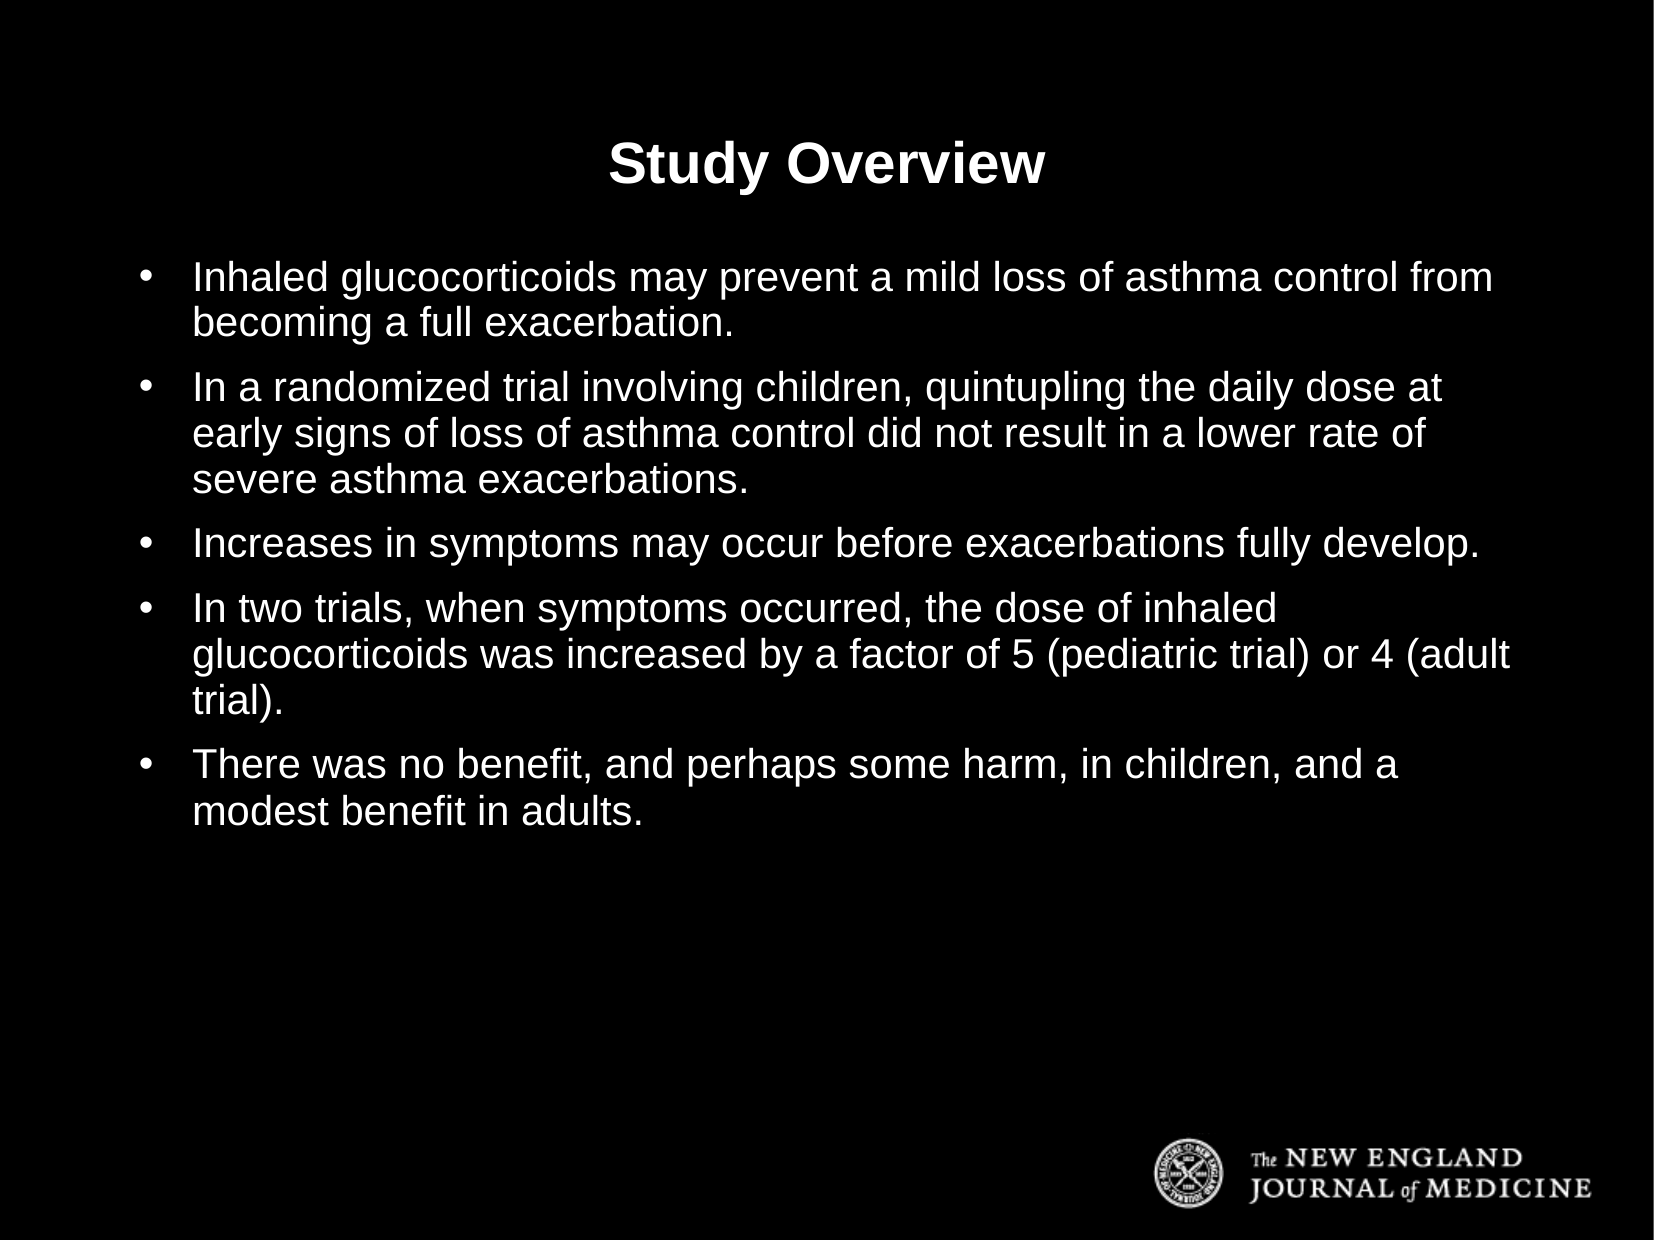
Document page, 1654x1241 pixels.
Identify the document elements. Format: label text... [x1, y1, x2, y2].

list Inhaled glucocorticoids may prevent a mild loss of asthma control from becoming a full exacerbation. In a randomized trial involving children, quintupling the daily dose at early signs of loss of asthma control did not result in a lower rate of severe asthma exacerbations. Increases in symptoms may occur before exacerbations fully develop. In two trials, when symptoms occurred, the dose of inhaled glucocorticoids was increased by a factor of 5 (pediatric trial) or 4 (adult trial). There was no benefit, and perhaps some harm, in children, and a modest benefit in adults. [121, 253, 1534, 1115]
text_box Study Overview [121, 129, 1533, 198]
picture [1141, 1133, 1606, 1213]
